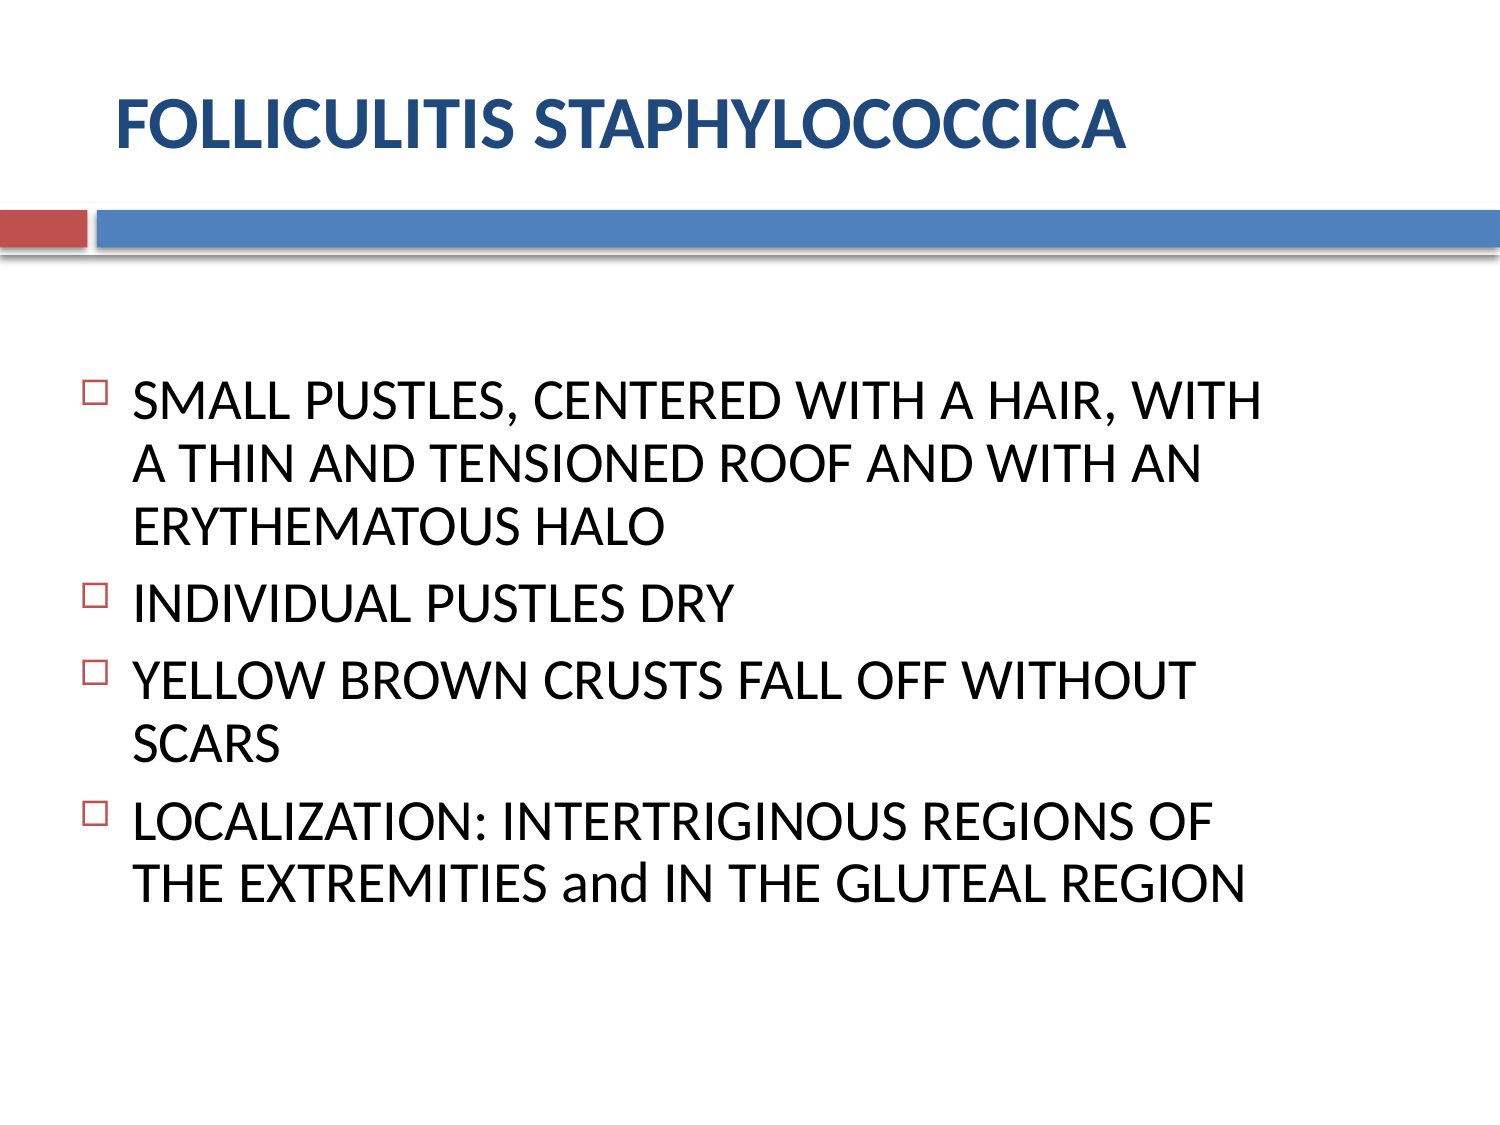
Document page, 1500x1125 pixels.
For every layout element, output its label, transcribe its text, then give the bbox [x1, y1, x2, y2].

list SMALL PUSTLES, CENTERED WITH A HAIR, WITH A THIN AND TENSIONED ROOF AND WITH AN ERYTHEMATOUS HALO INDIVIDUAL PUSTLES DRY YELLOW BROWN CRUSTS FALL OFF WITHOUT SCARS LOCALIZATION: INTERTRIGINOUS REGIONS OF THE EXTREMITIES and IN THE GLUTEAL REGION [64, 361, 1306, 1000]
title FOLLICULITIS STAPHYLOCOCCICA [100, 37, 1438, 200]
